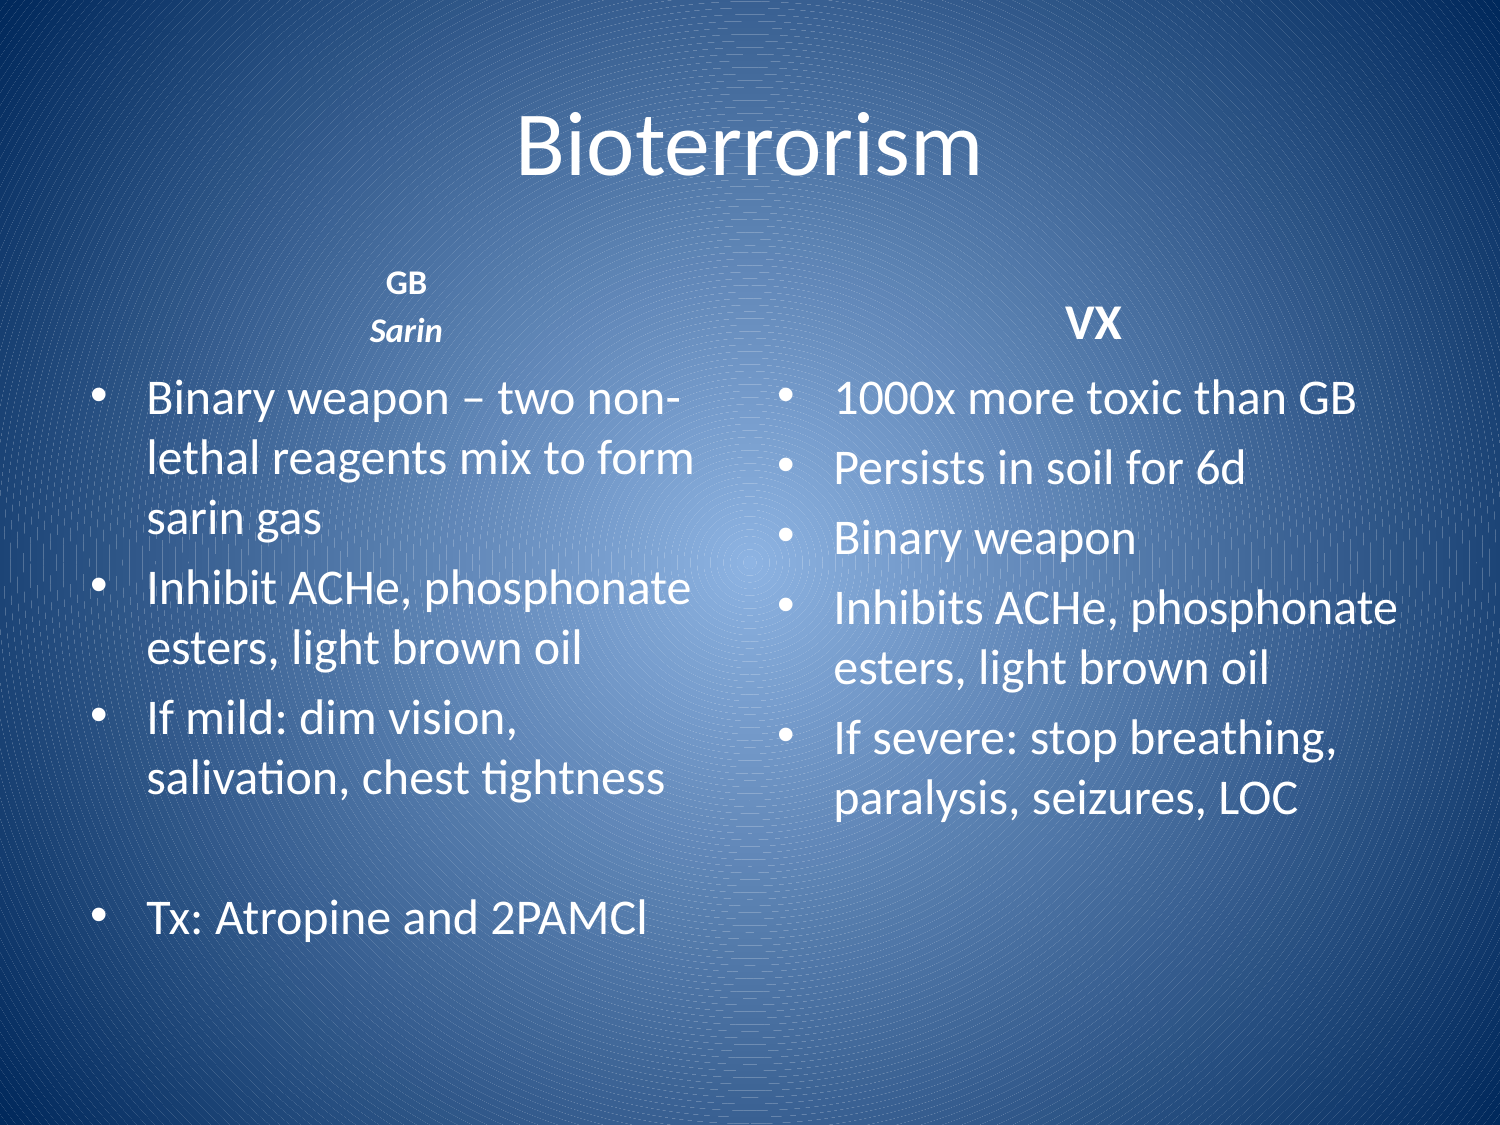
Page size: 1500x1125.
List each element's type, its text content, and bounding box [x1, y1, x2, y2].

list VX [761, 251, 1425, 356]
list GB Sarin [75, 251, 738, 356]
title Bioterrorism [75, 45, 1425, 233]
list Binary weapon – two non-lethal reagents mix to form sarin gas Inhibit ACHe, phosphonate esters, light brown oil If mild: dim vision, salivation, chest tightness Tx: Atropine and 2PAMCl [75, 356, 738, 1005]
list 1000x more toxic than GB Persists in soil for 6d Binary weapon Inhibits ACHe, phosphonate esters, light brown oil If severe: stop breathing, paralysis, seizures, LOC [761, 356, 1425, 1005]
